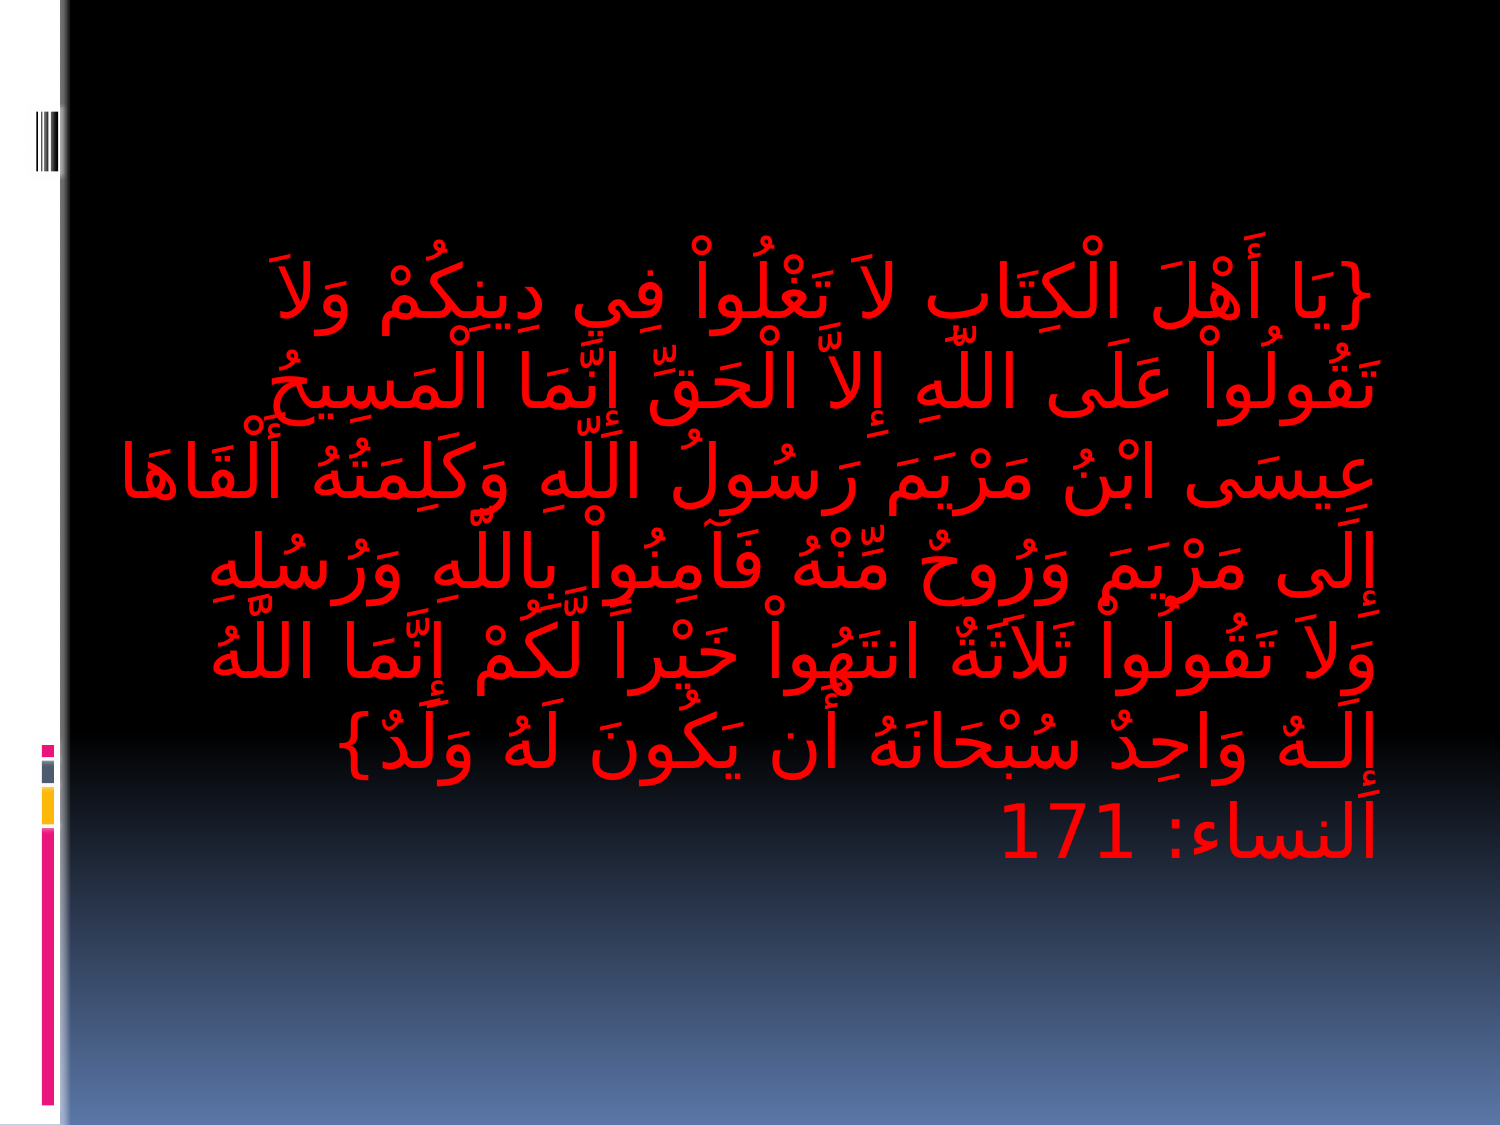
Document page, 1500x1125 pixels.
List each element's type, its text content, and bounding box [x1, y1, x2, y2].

list {يَا أَهْلَ الْكِتَابِ لاَ تَغْلُواْ فِي دِينِكُمْ وَلاَ تَقُولُواْ عَلَى اللّهِ إِلاَّ الْحَقِّ إِنَّمَا الْمَسِيحُ عِيسَى ابْنُ مَرْيَمَ رَسُولُ اللّهِ وَكَلِمَتُهُ أَلْقَاهَا إِلَى مَرْيَمَ وَرُوحٌ مِّنْهُ فَآمِنُواْ بِاللّهِ وَرُسُلِهِ وَلاَ تَقُولُواْ ثَلاَثَةٌ انتَهُواْ خَيْراً لَّكُمْ إِنَّمَا اللّهُ إِلَـهٌ وَاحِدٌ سُبْحَانَهُ أَن يَكُونَ لَهُ وَلَدٌ} النساء: 171 [93, 46, 1425, 1055]
